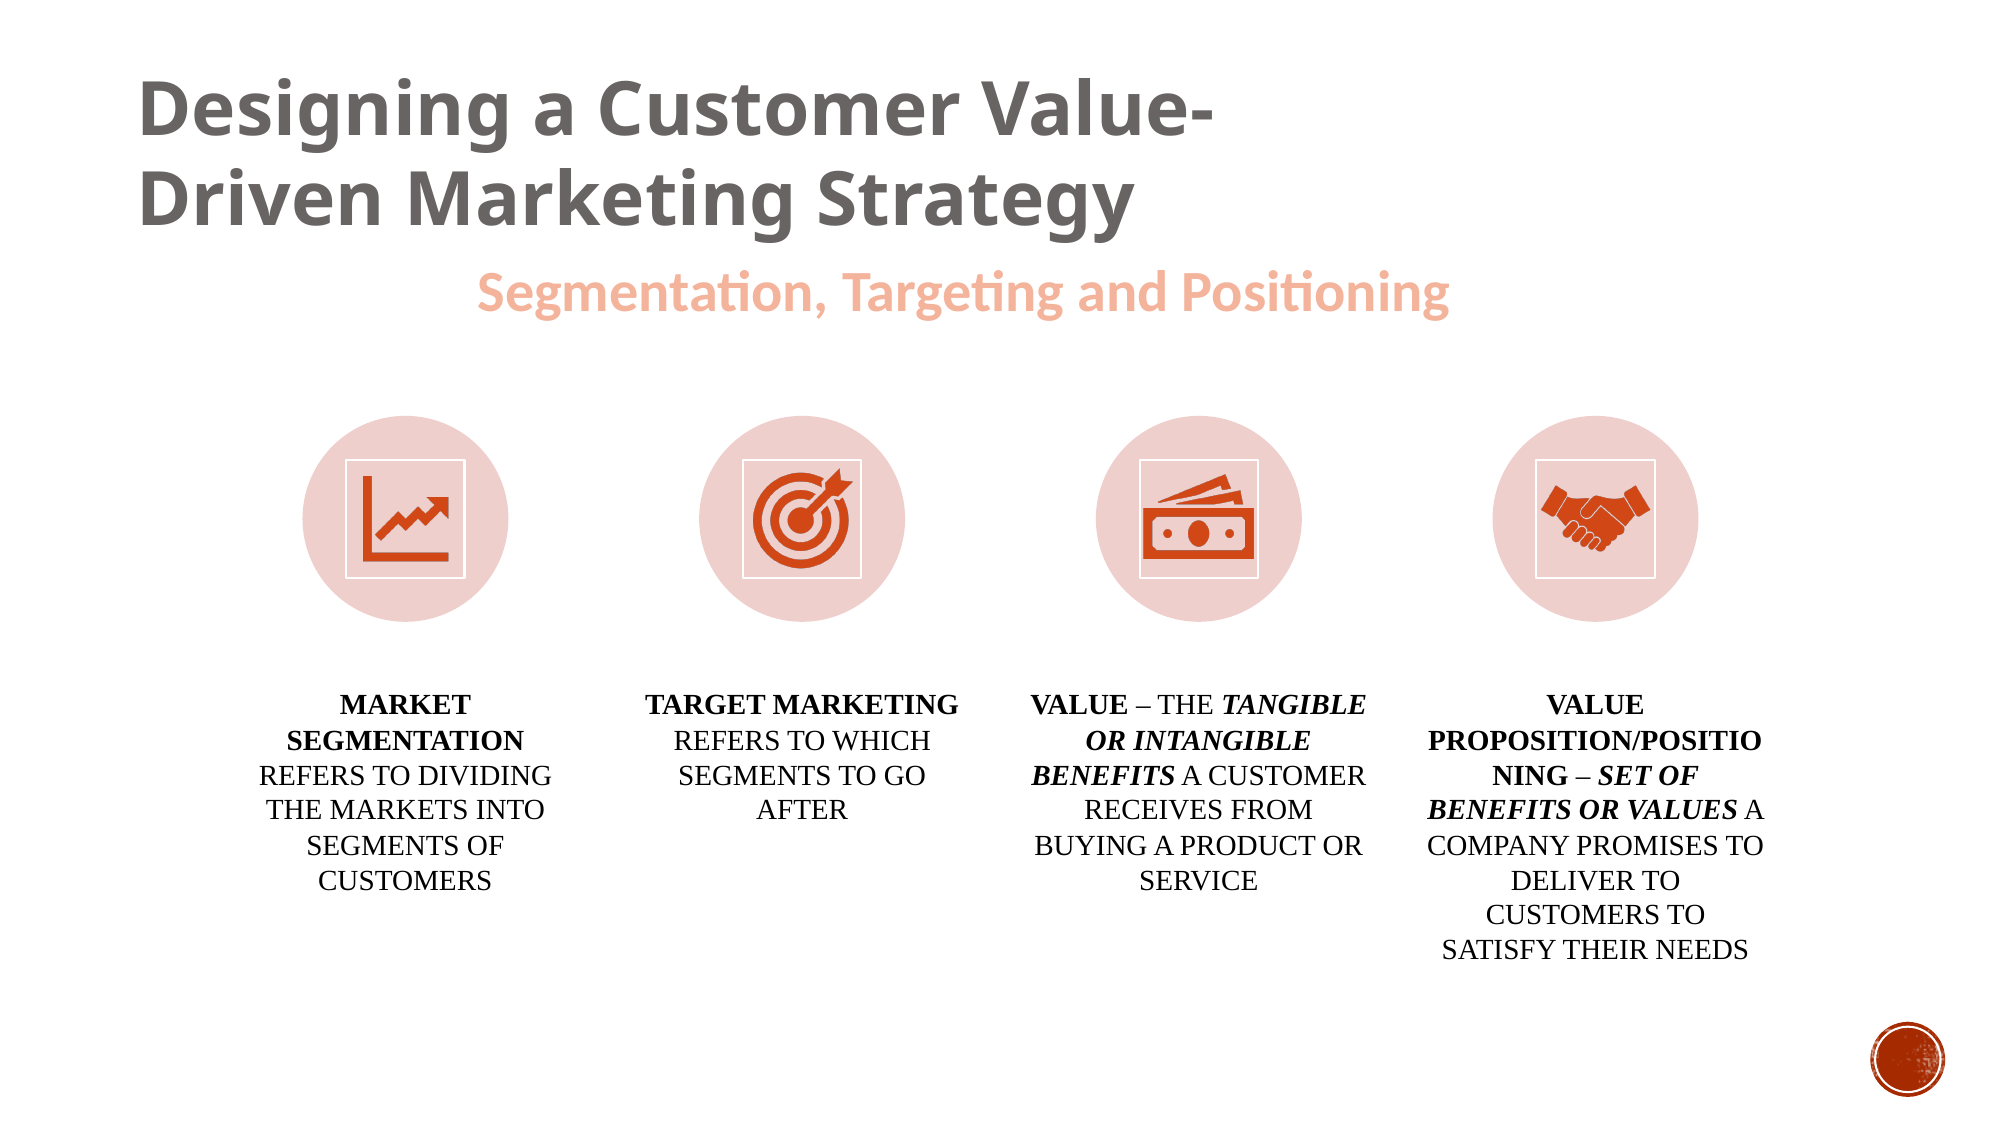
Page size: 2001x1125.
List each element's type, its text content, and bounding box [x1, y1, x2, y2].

text_box Designing a Customer Value-Driven Marketing Strategy [121, 52, 1397, 241]
title [133, 69, 1677, 300]
text_box Segmentation, Targeting and Positioning [376, 246, 1552, 309]
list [181, 349, 1824, 1011]
